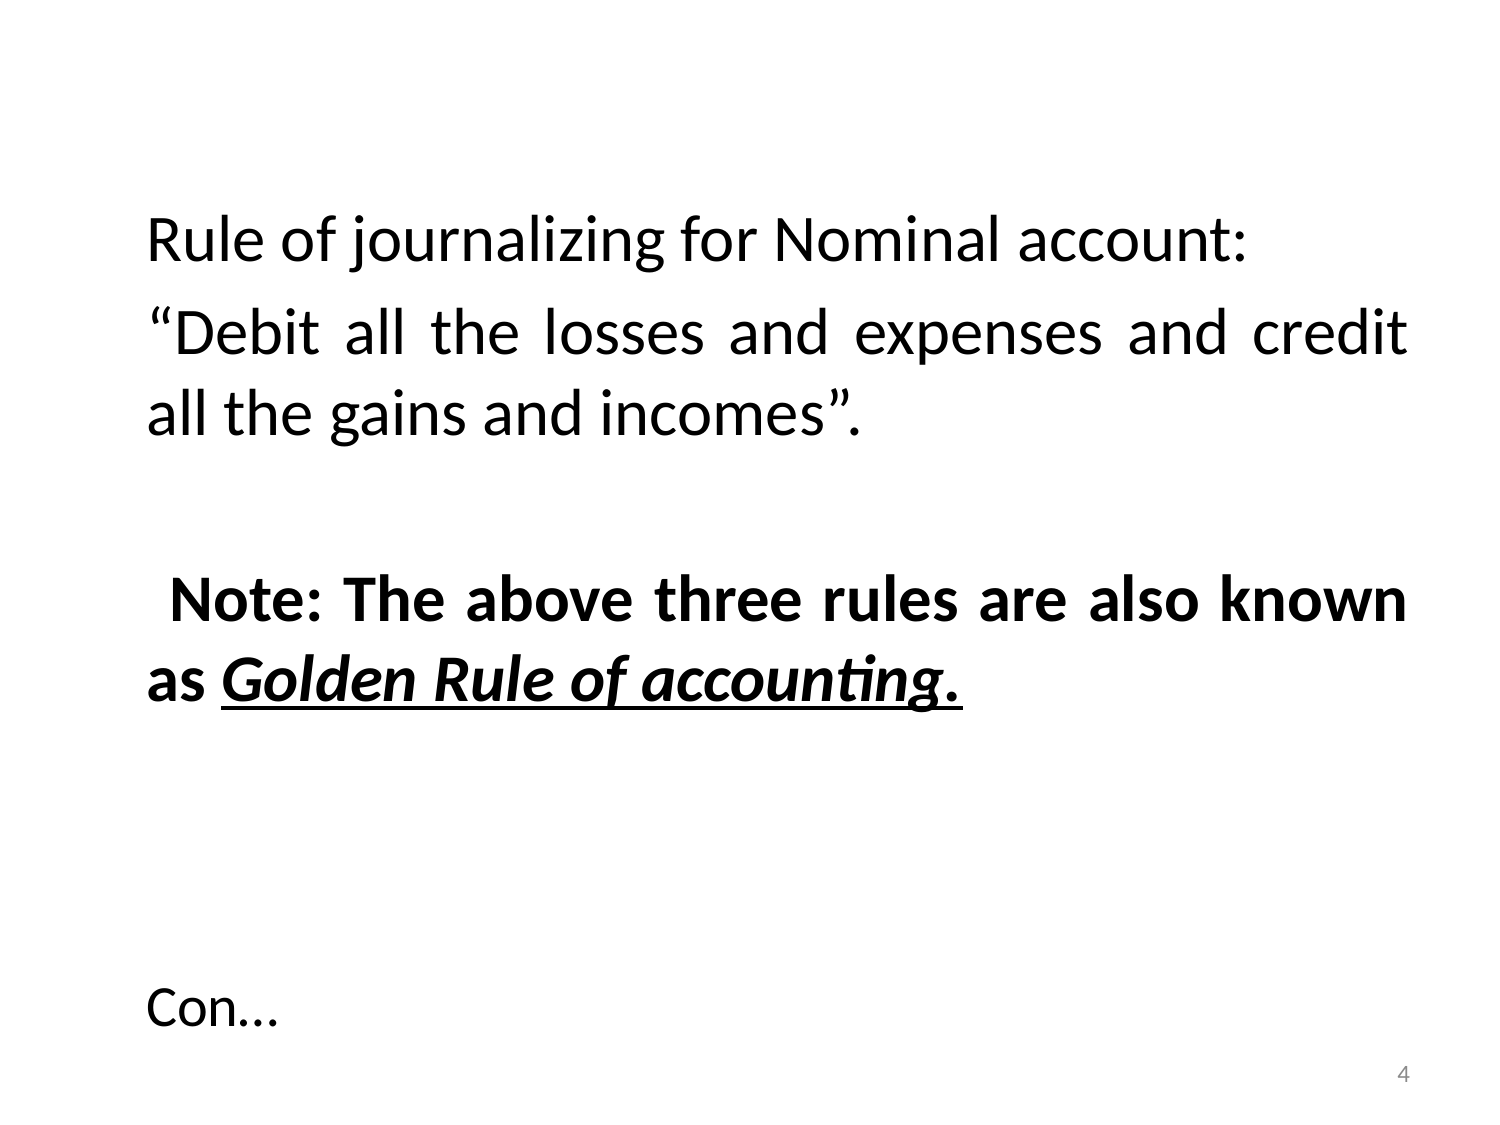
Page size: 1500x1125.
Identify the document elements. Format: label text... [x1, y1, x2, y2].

list Rule of journalizing for Nominal account: “Debit all the losses and expenses and credit all the gains and incomes”. Note: The above three rules are also known as Golden Rule of accounting. Con… [75, 187, 1425, 1005]
slide_number 4 [1074, 1042, 1425, 1103]
